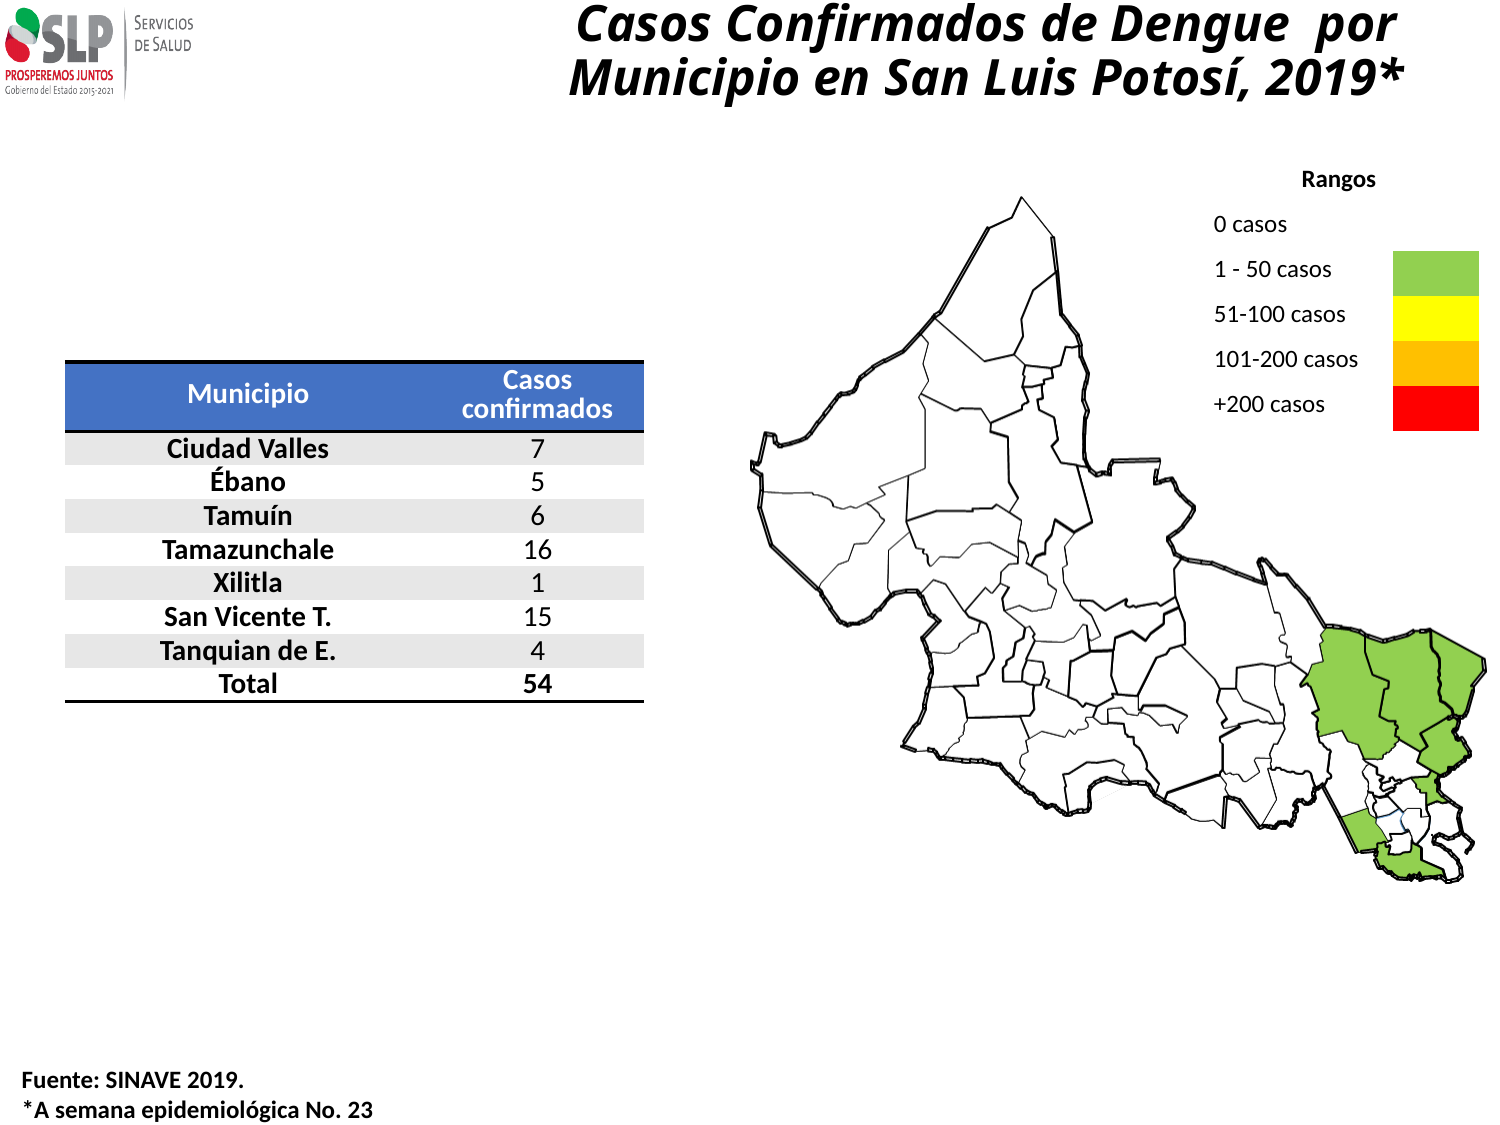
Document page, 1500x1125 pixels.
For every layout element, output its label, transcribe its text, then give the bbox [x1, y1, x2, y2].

table_cell 7 [432, 433, 644, 465]
table_cell Ciudad Valles [65, 433, 432, 465]
table_cell Xilitla [65, 566, 432, 600]
table_header Casos confirmados [432, 364, 644, 430]
table_cell 5 [432, 465, 644, 499]
picture [749, 196, 1487, 884]
table_cell 4 [432, 634, 644, 668]
table_cell 54 [432, 668, 644, 700]
table_cell Tamazunchale [65, 533, 432, 566]
table_cell 6 [432, 499, 644, 533]
table_cell Ébano [65, 465, 432, 499]
table_cell Tanquian de E. [65, 634, 432, 668]
table_header Municipio [65, 364, 432, 430]
table_cell Tamuín [65, 499, 432, 533]
table_cell 15 [432, 600, 644, 634]
table_cell Total [65, 668, 432, 700]
text_box Fuente: SINAVE 2019. *A semana epidemiológica No. 23 [6, 1056, 455, 1125]
table_cell 16 [432, 533, 644, 566]
table_cell San Vicente T. [65, 600, 432, 634]
table_cell 1 [432, 566, 644, 600]
table_header Rangos [1199, 161, 1479, 196]
picture [5, 7, 193, 102]
title Casos Confirmados de Dengue por Municipio en San Luis Potosí, 2019* [478, 7, 1495, 98]
